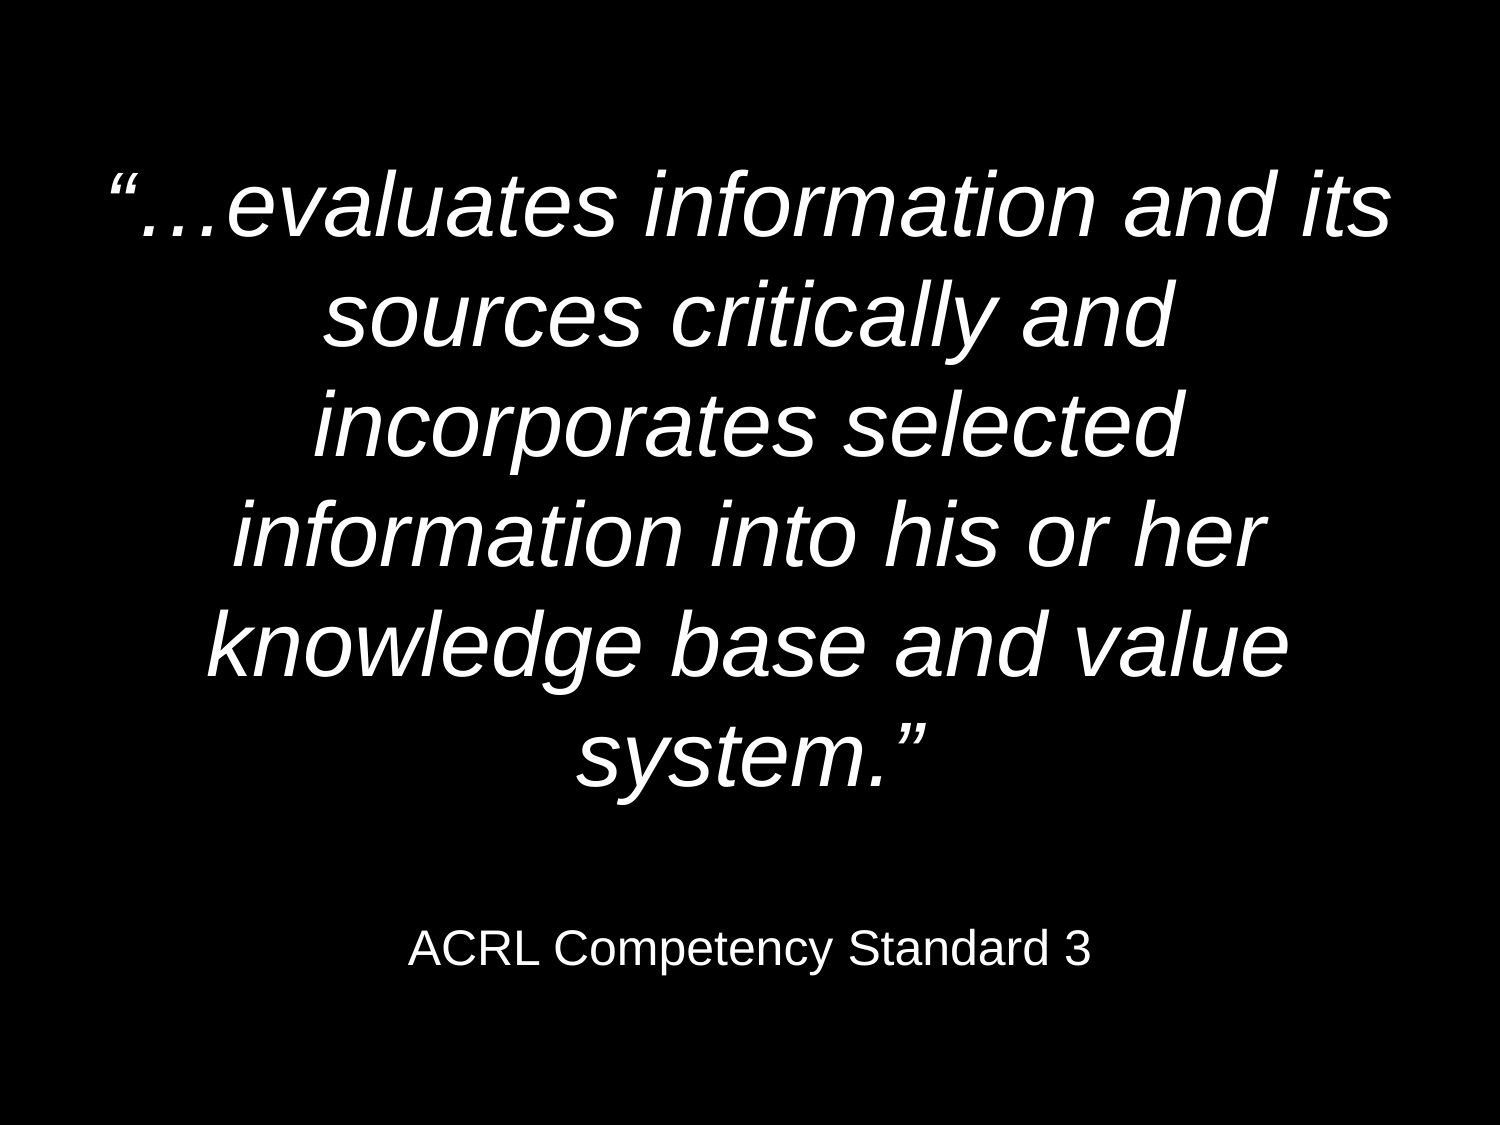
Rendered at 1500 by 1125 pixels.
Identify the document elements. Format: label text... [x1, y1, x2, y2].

title “…evaluates information and its sources critically and incorporates selected information into his or her knowledge base and value system.” ACRL Competency Standard 3 [74, 44, 1426, 1076]
